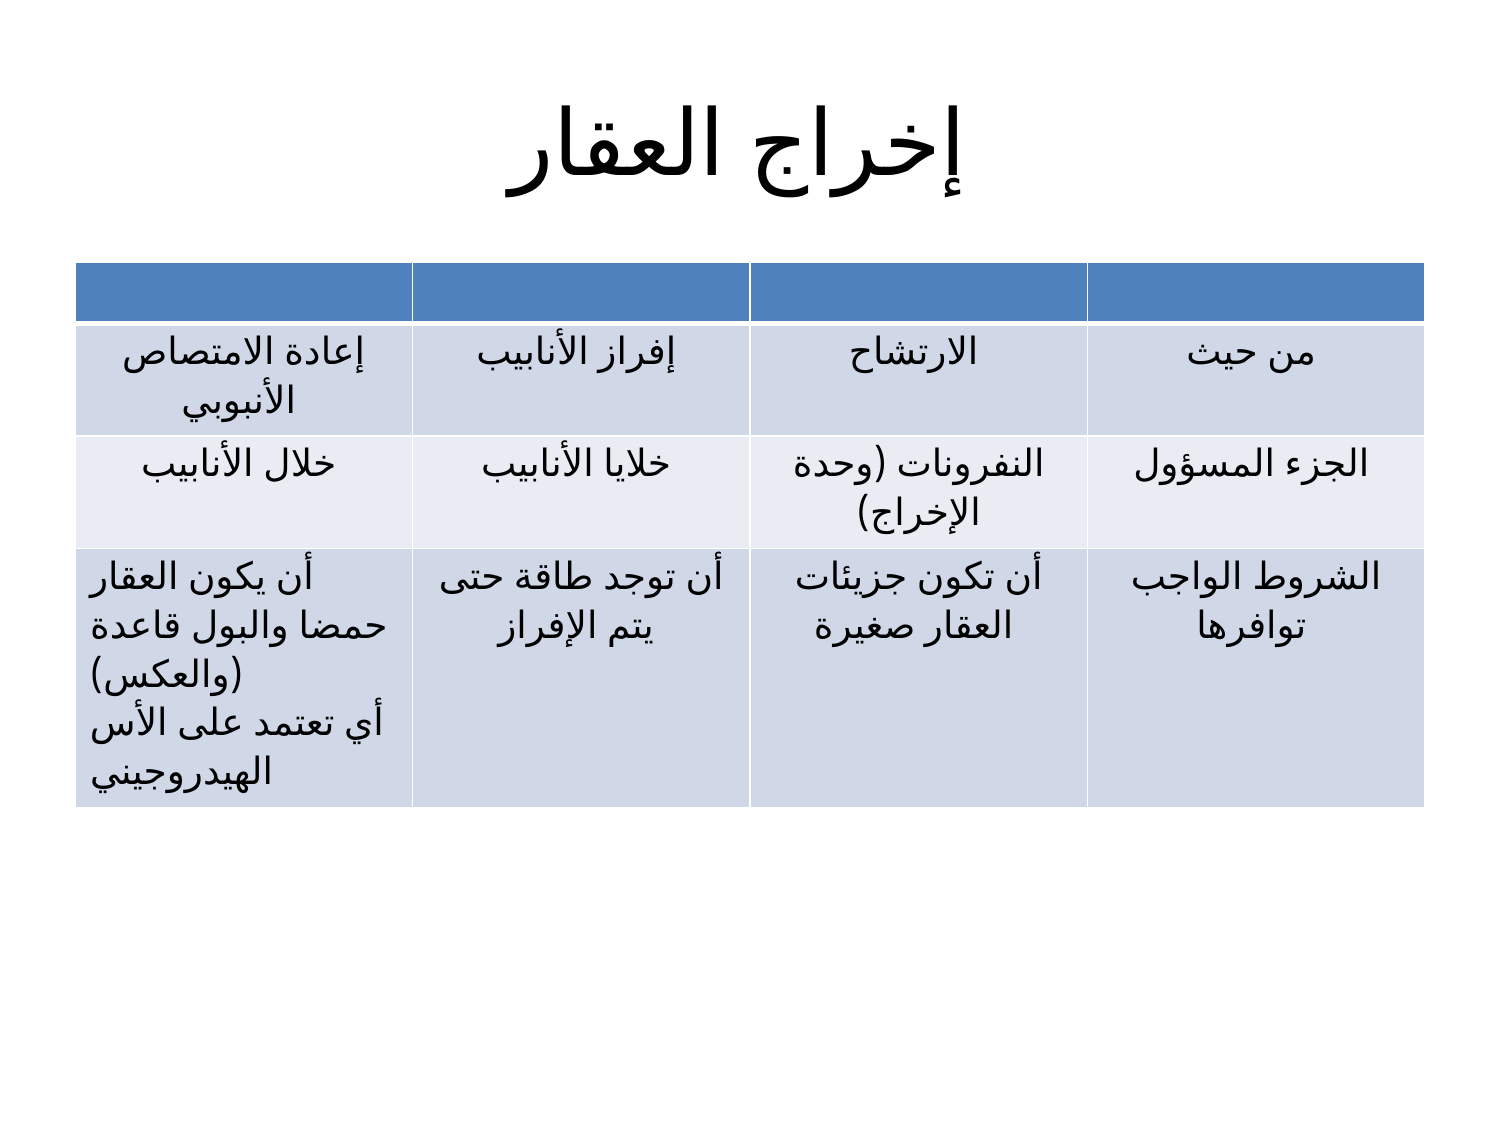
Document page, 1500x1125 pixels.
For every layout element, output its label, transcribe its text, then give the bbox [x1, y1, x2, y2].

table_cell خلايا الأنابيب [413, 437, 749, 548]
table_header [76, 263, 412, 321]
table_header [1088, 263, 1424, 321]
table_cell أن توجد طاقة حتى يتم الإفراز [413, 549, 749, 807]
table_cell إفراز الأنابيب [413, 326, 749, 435]
table_header [413, 263, 749, 321]
table_cell النفرونات (وحدة الإخراج) [751, 437, 1087, 548]
table_cell إعادة الامتصاص الأنبوبي [76, 326, 412, 435]
table_cell أن يكون العقار حمضا والبول قاعدة (والعكس) أي تعتمد على الأس الهيدروجيني [76, 549, 412, 807]
table_header [751, 263, 1087, 321]
table_cell الجزء المسؤول [1088, 437, 1424, 548]
table_cell الشروط الواجب توافرها [1088, 549, 1424, 807]
table_cell من حيث [1088, 326, 1424, 435]
table_cell خلال الأنابيب [76, 437, 412, 548]
table_cell أن تكون جزيئات العقار صغيرة [751, 549, 1087, 807]
table_cell الارتشاح [751, 326, 1087, 435]
title إخراج العقار [75, 45, 1425, 233]
